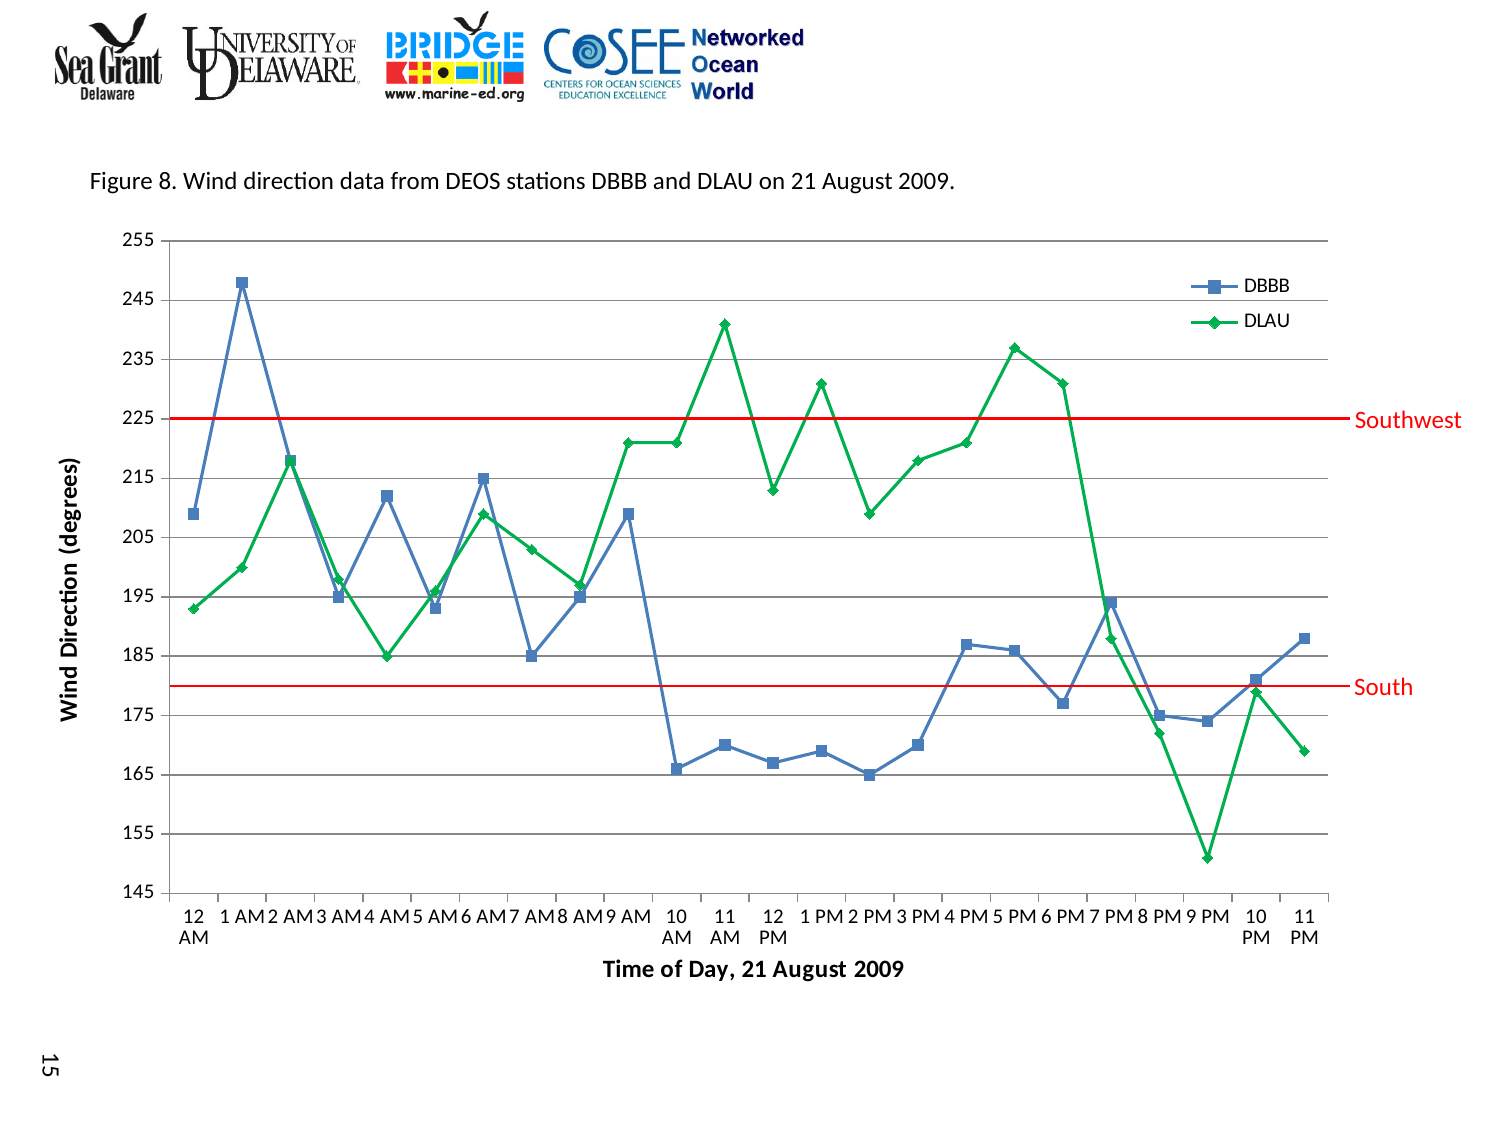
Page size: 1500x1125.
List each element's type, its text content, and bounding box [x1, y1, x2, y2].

picture [180, 25, 362, 101]
picture [543, 26, 806, 103]
text_box Southwest [1366, 395, 1478, 441]
picture [385, 11, 524, 103]
text_box South [1366, 663, 1477, 709]
chart [49, 212, 1363, 1001]
picture [52, 11, 163, 101]
text_box 15 [30, 1037, 76, 1096]
text_box Figure 8. Wind direction data from DEOS stations DBBB and DLAU on 21 August 2009. [74, 156, 1425, 202]
